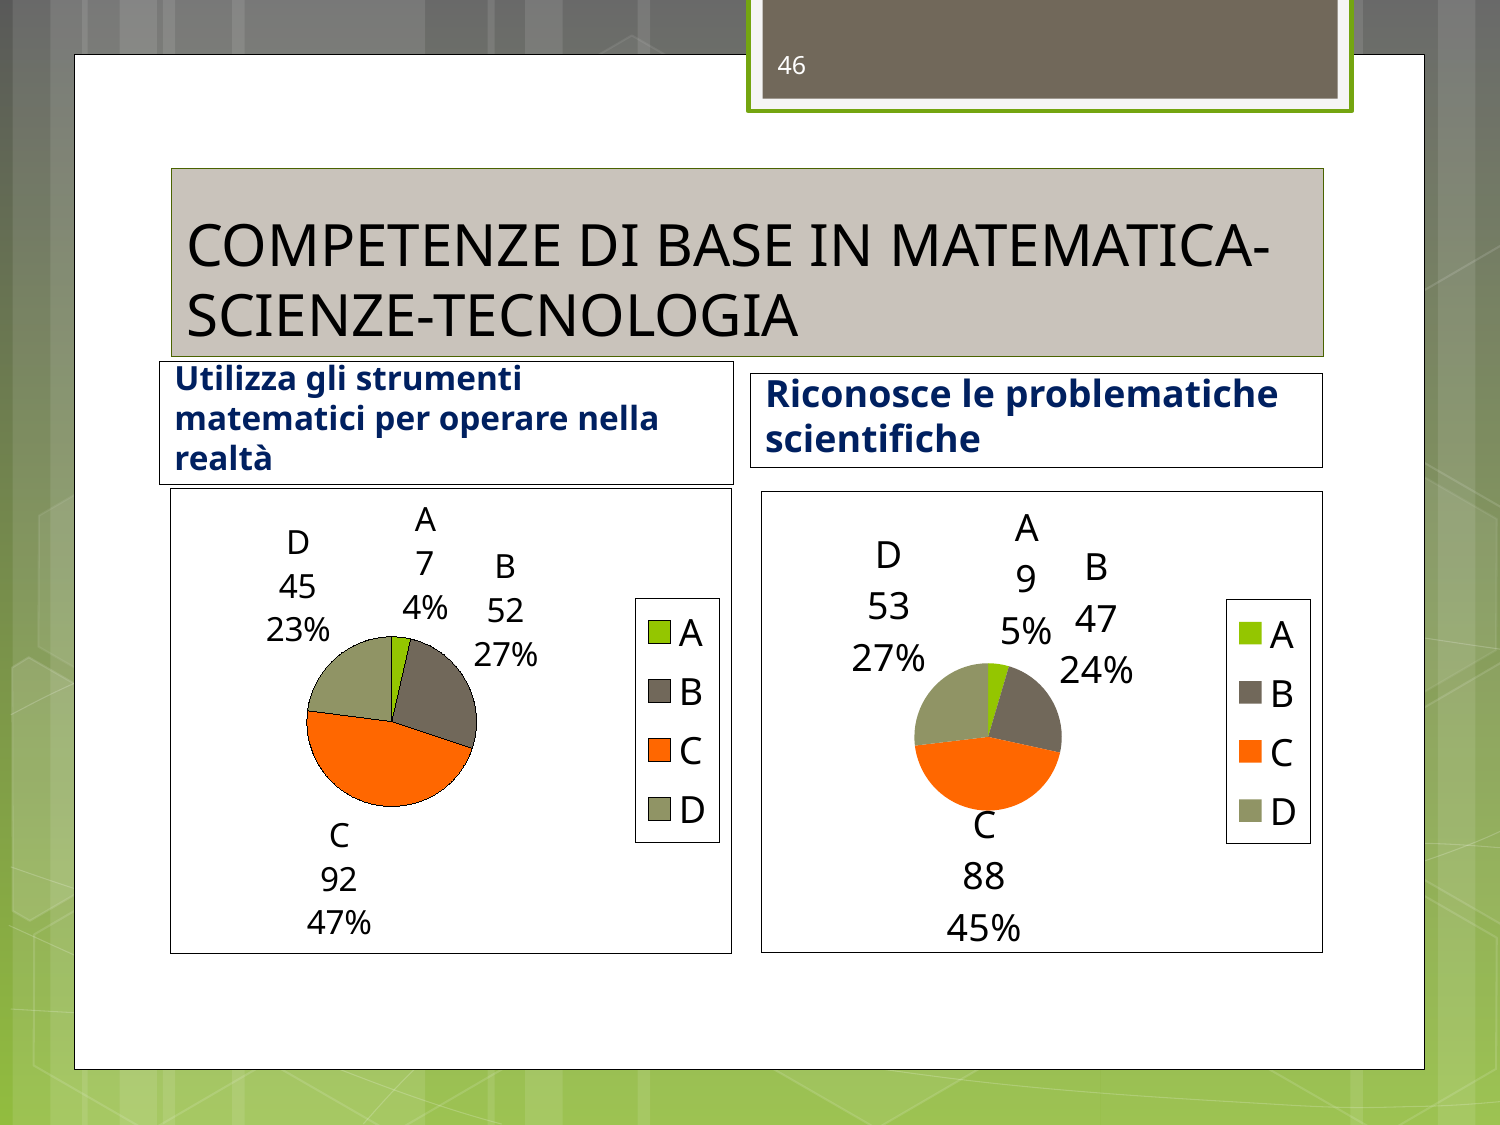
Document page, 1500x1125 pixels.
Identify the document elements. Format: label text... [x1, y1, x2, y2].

chart [170, 487, 733, 954]
slide_number 46 [762, 36, 982, 97]
list Utilizza gli strumenti matematici per operare nella realtà [159, 361, 734, 485]
list Riconosce le problematiche scientifiche [750, 373, 1323, 468]
chart [761, 491, 1323, 953]
title COMPETENZE DI BASE IN MATEMATICA-SCIENZE-TECNOLOGIA [171, 168, 1324, 357]
